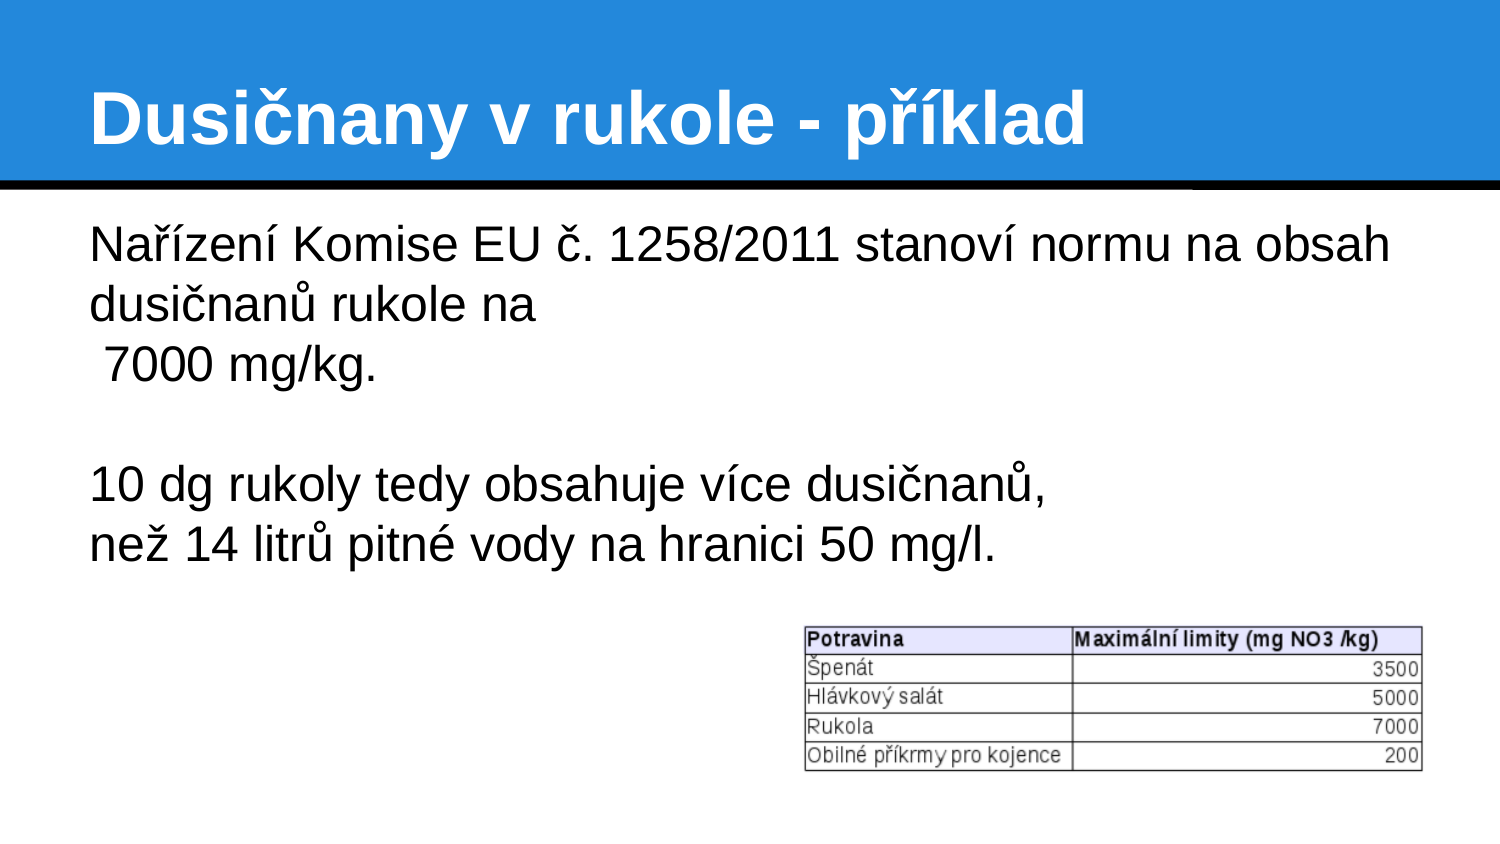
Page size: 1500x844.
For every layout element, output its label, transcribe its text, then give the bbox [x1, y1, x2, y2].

picture [794, 614, 1430, 781]
text_box Dusičnany v rukole - příklad [75, 33, 1425, 175]
text_box Nařízení Komise EU č. 1258/2011 stanoví normu na obsah dusičnanů rukole na 7000 mg/kg. 10 dg rukoly tedy obsahuje více dusičnanů, než 14 litrů pitné vody na hranici 50 mg/l. [75, 196, 1425, 808]
